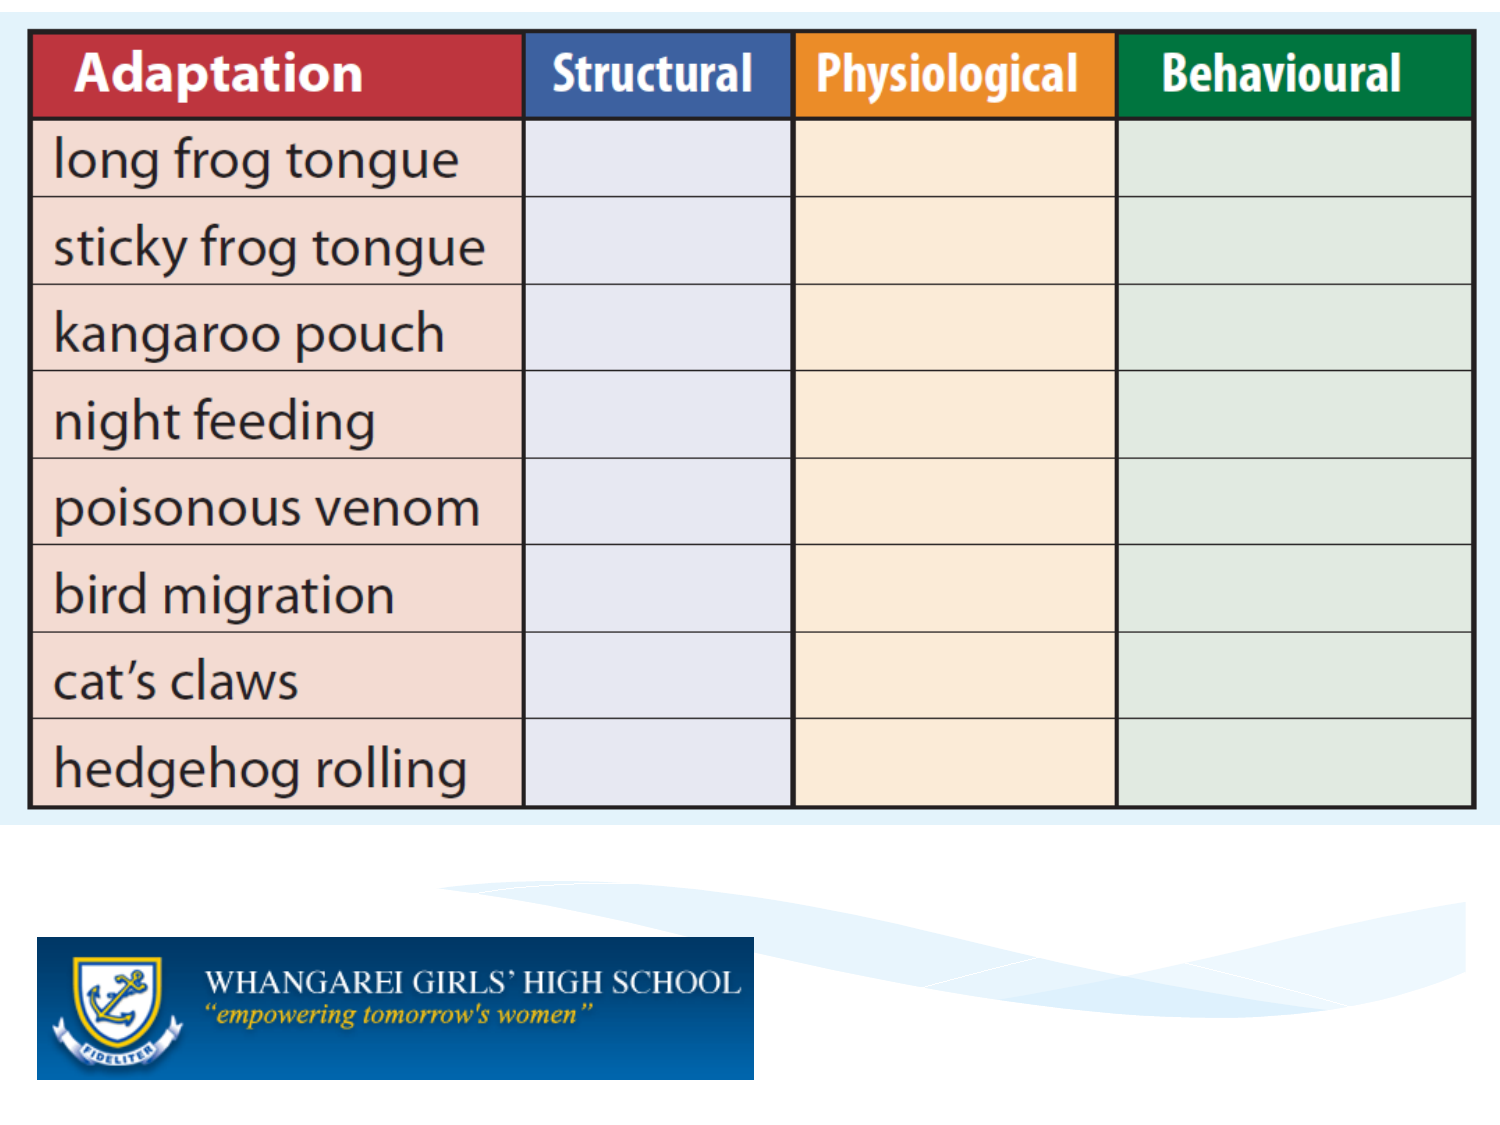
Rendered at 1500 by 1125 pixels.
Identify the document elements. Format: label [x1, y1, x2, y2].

picture [37, 937, 754, 1080]
picture [0, 12, 1500, 826]
